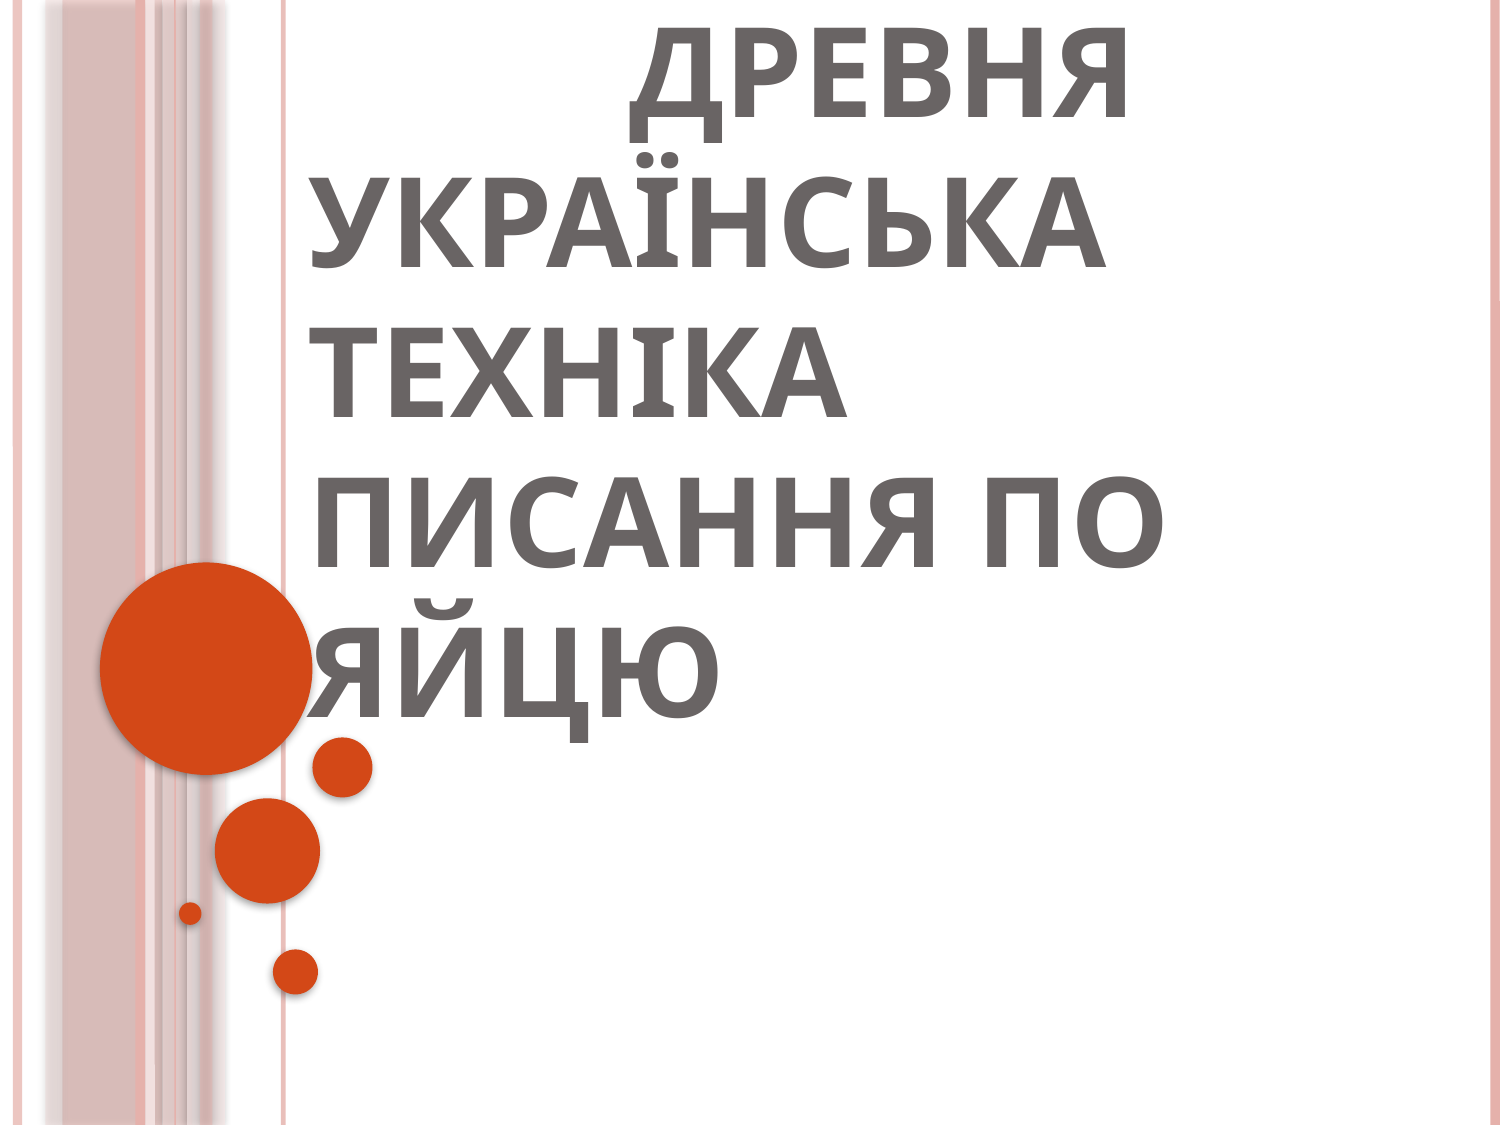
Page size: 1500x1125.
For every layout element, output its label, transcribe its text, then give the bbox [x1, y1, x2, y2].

title Древня українська техніка писання по яйцю [292, 316, 1500, 750]
